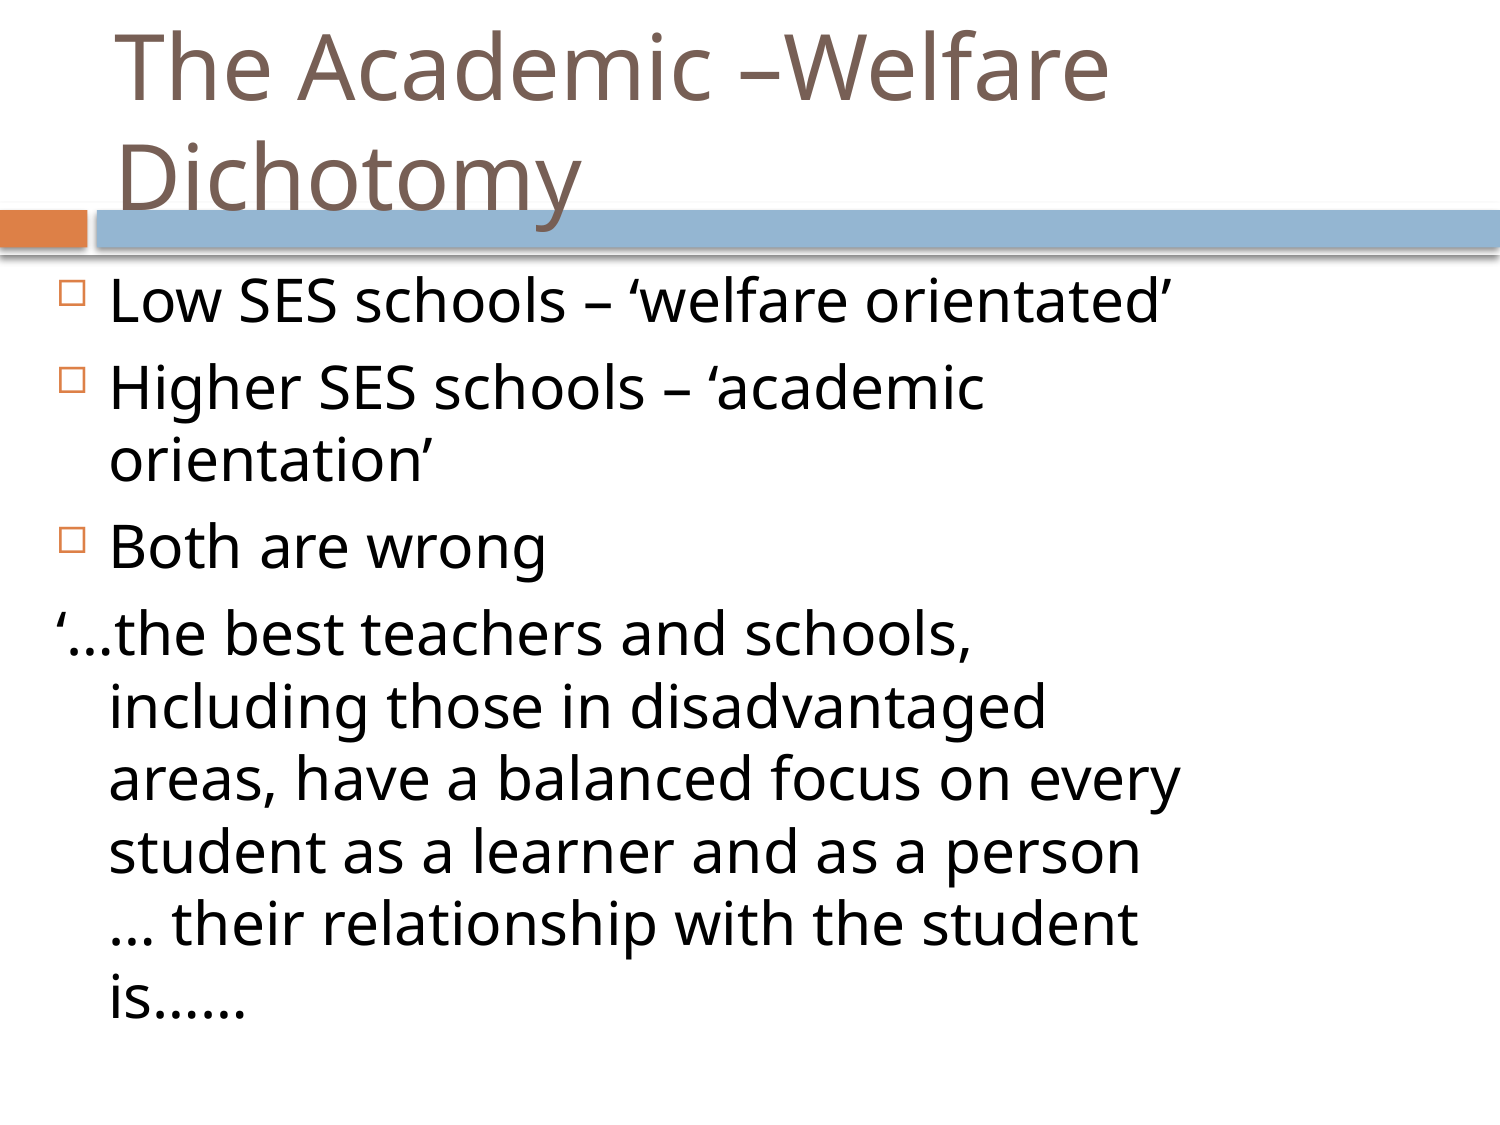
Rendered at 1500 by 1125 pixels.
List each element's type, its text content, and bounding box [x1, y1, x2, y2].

list Low SES schools – ‘welfare orientated’ Higher SES schools – ‘academic orientation’ Both are wrong ‘…the best teachers and schools, including those in disadvantaged areas, have a balanced focus on every student as a learner and as a person … their relationship with the student is…… [41, 254, 1223, 1000]
title The Academic –Welfare Dichotomy [99, 37, 1438, 200]
